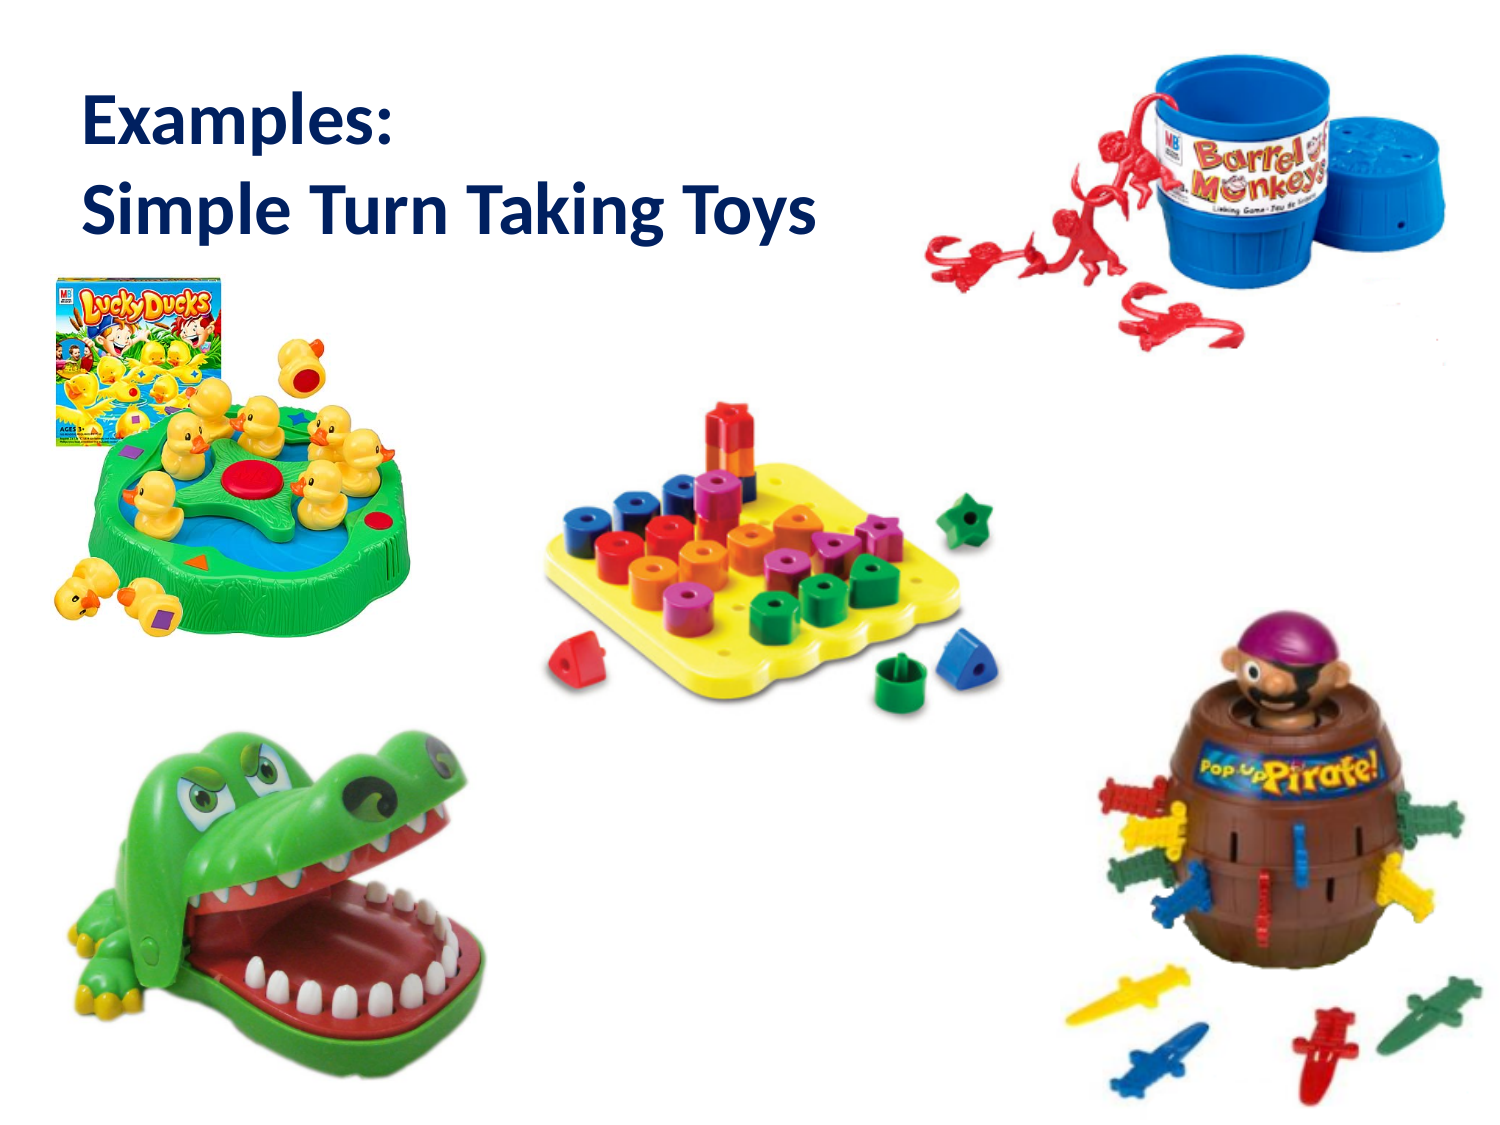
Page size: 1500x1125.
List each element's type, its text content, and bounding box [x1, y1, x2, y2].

picture [524, 387, 1500, 1125]
picture [912, 49, 1457, 366]
picture [62, 724, 488, 1097]
text_box Examples: Simple Turn Taking Toys [66, 62, 834, 258]
picture [49, 274, 412, 638]
